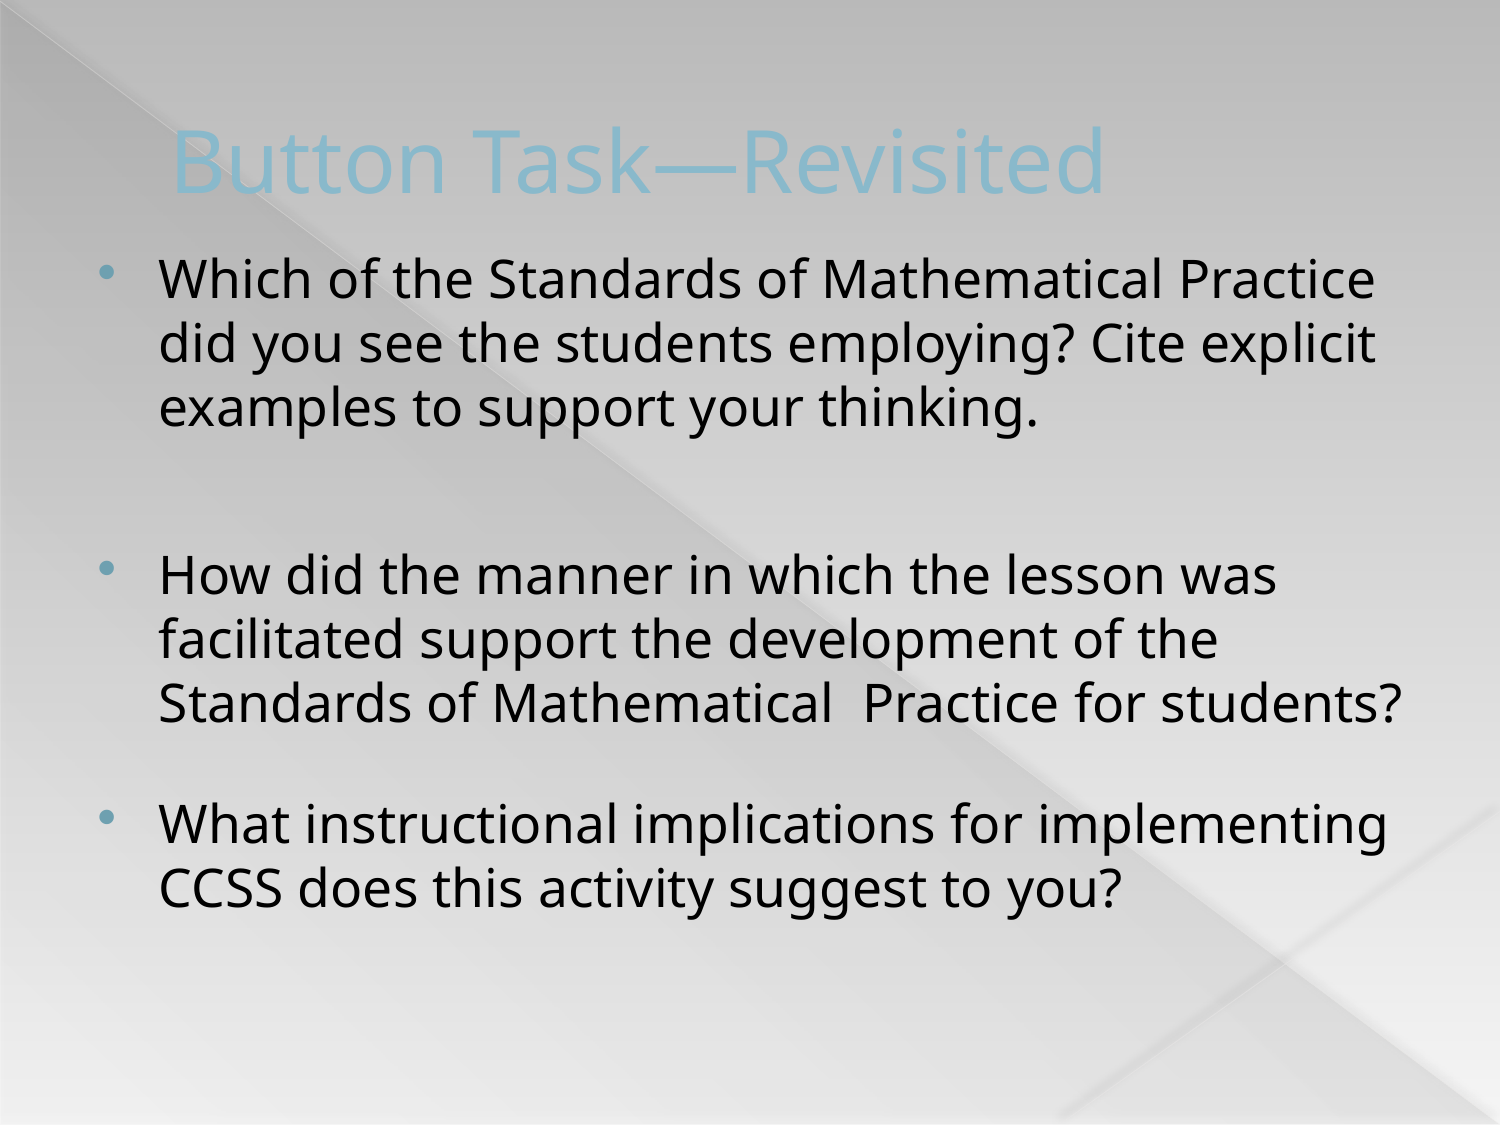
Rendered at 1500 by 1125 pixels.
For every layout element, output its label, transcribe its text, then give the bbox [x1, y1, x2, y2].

title Button Task—Revisited [75, 43, 1425, 237]
list Which of the Standards of Mathematical Practice did you see the students employing? Cite explicit examples to support your thinking. How did the manner in which the lesson was facilitated support the development of the Standards of Mathematical Practice for students? What instructional implications for implementing CCSS does this activity suggest to you? [75, 237, 1425, 1059]
